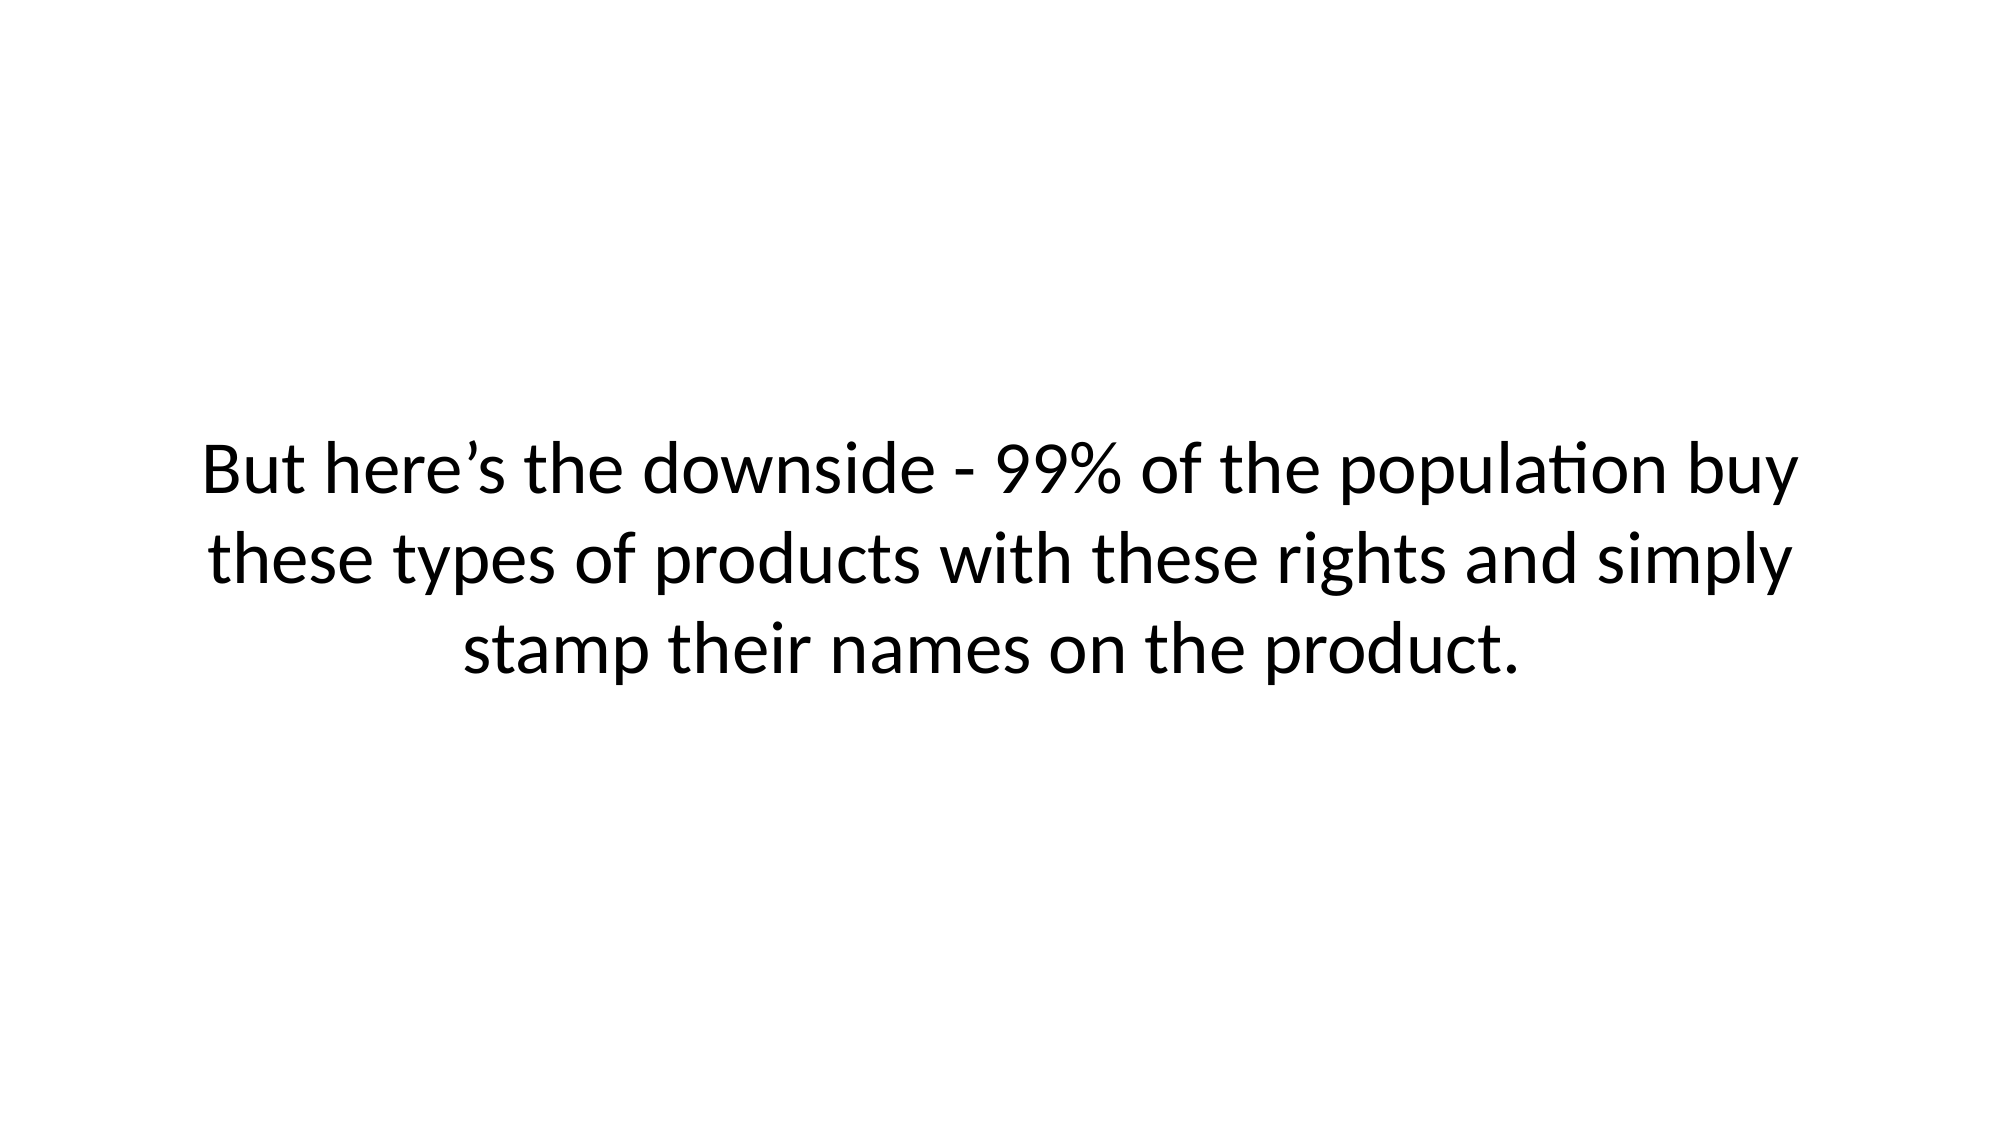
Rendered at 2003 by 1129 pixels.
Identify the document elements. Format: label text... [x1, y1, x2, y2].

title But here’s the downside - 99% of the population buy these types of products with these rights and simply stamp their names on the product. [150, 243, 1853, 863]
